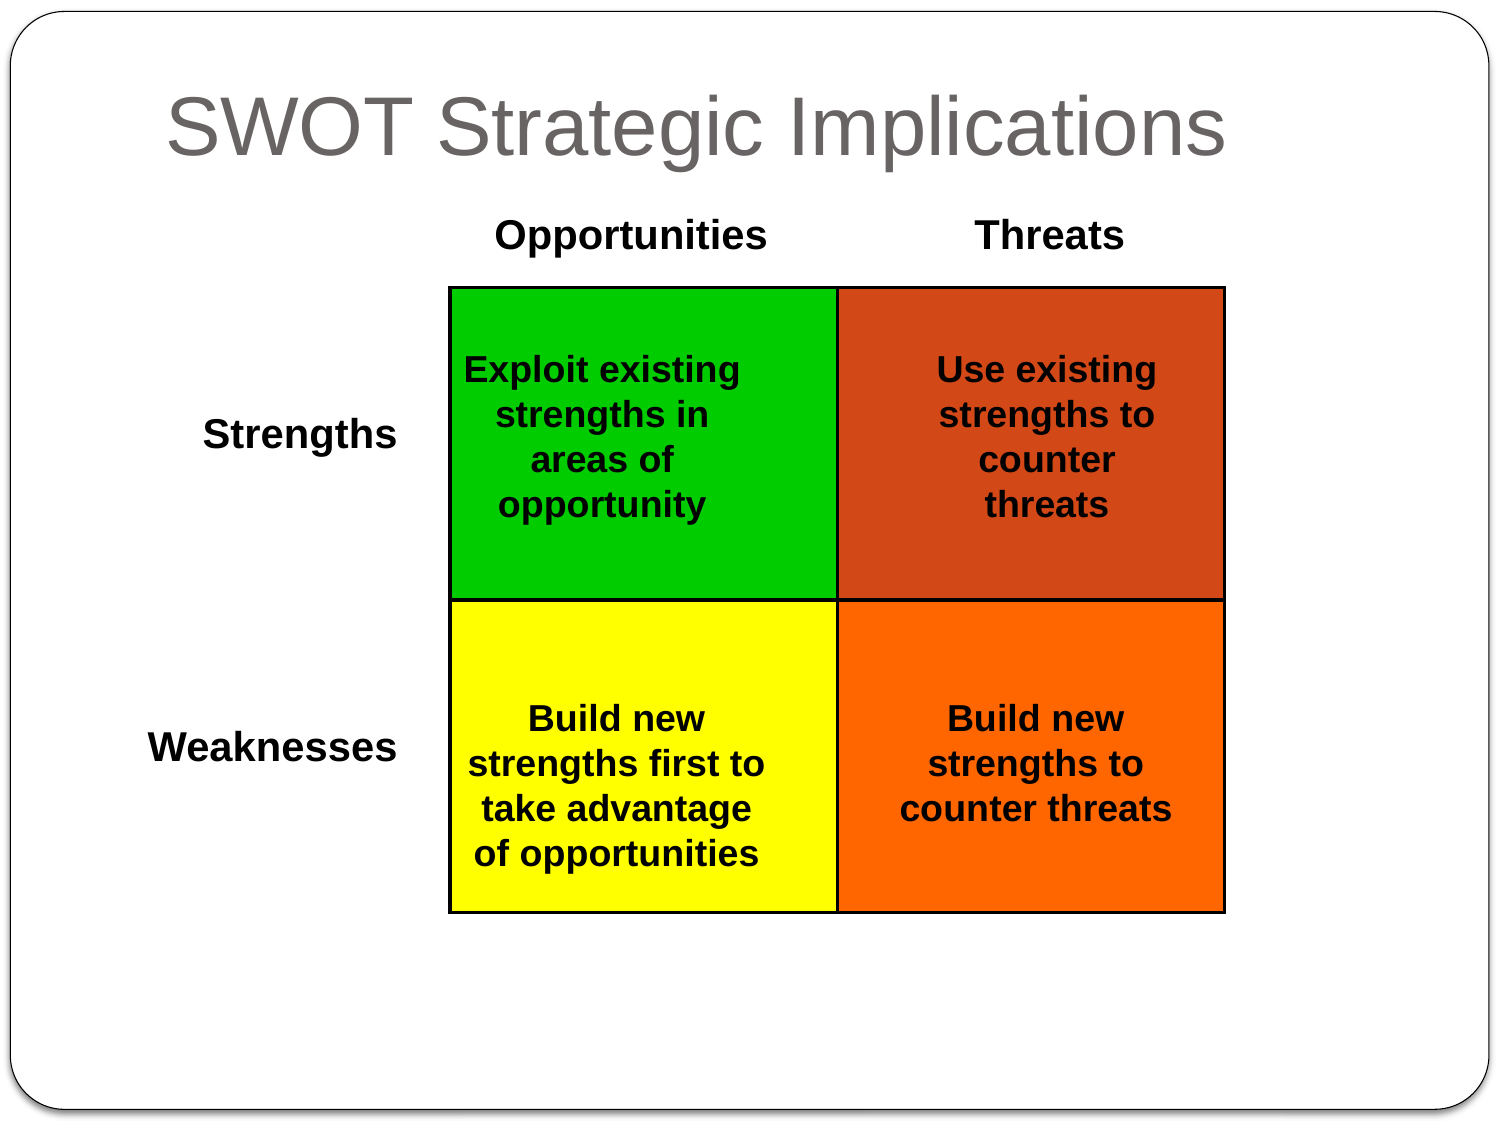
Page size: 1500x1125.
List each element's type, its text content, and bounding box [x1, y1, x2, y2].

text_box Use existing strengths to counter threats [903, 337, 1191, 533]
text_box [449, 599, 838, 913]
text_box [837, 287, 1225, 599]
text_box Build new strengths to counter threats [872, 686, 1199, 836]
text_box [449, 287, 837, 599]
title SWOT Strategic Implications [149, 44, 1426, 188]
text_box Strengths [49, 399, 413, 465]
text_box Threats [849, 200, 1250, 265]
text_box Build new strengths first to take advantage of opportunities [447, 686, 786, 881]
text_box Exploit existing strengths in areas of opportunity [430, 337, 774, 533]
text_box Weaknesses [24, 712, 413, 778]
text_box Opportunities [399, 200, 849, 265]
text_box [838, 599, 1225, 913]
